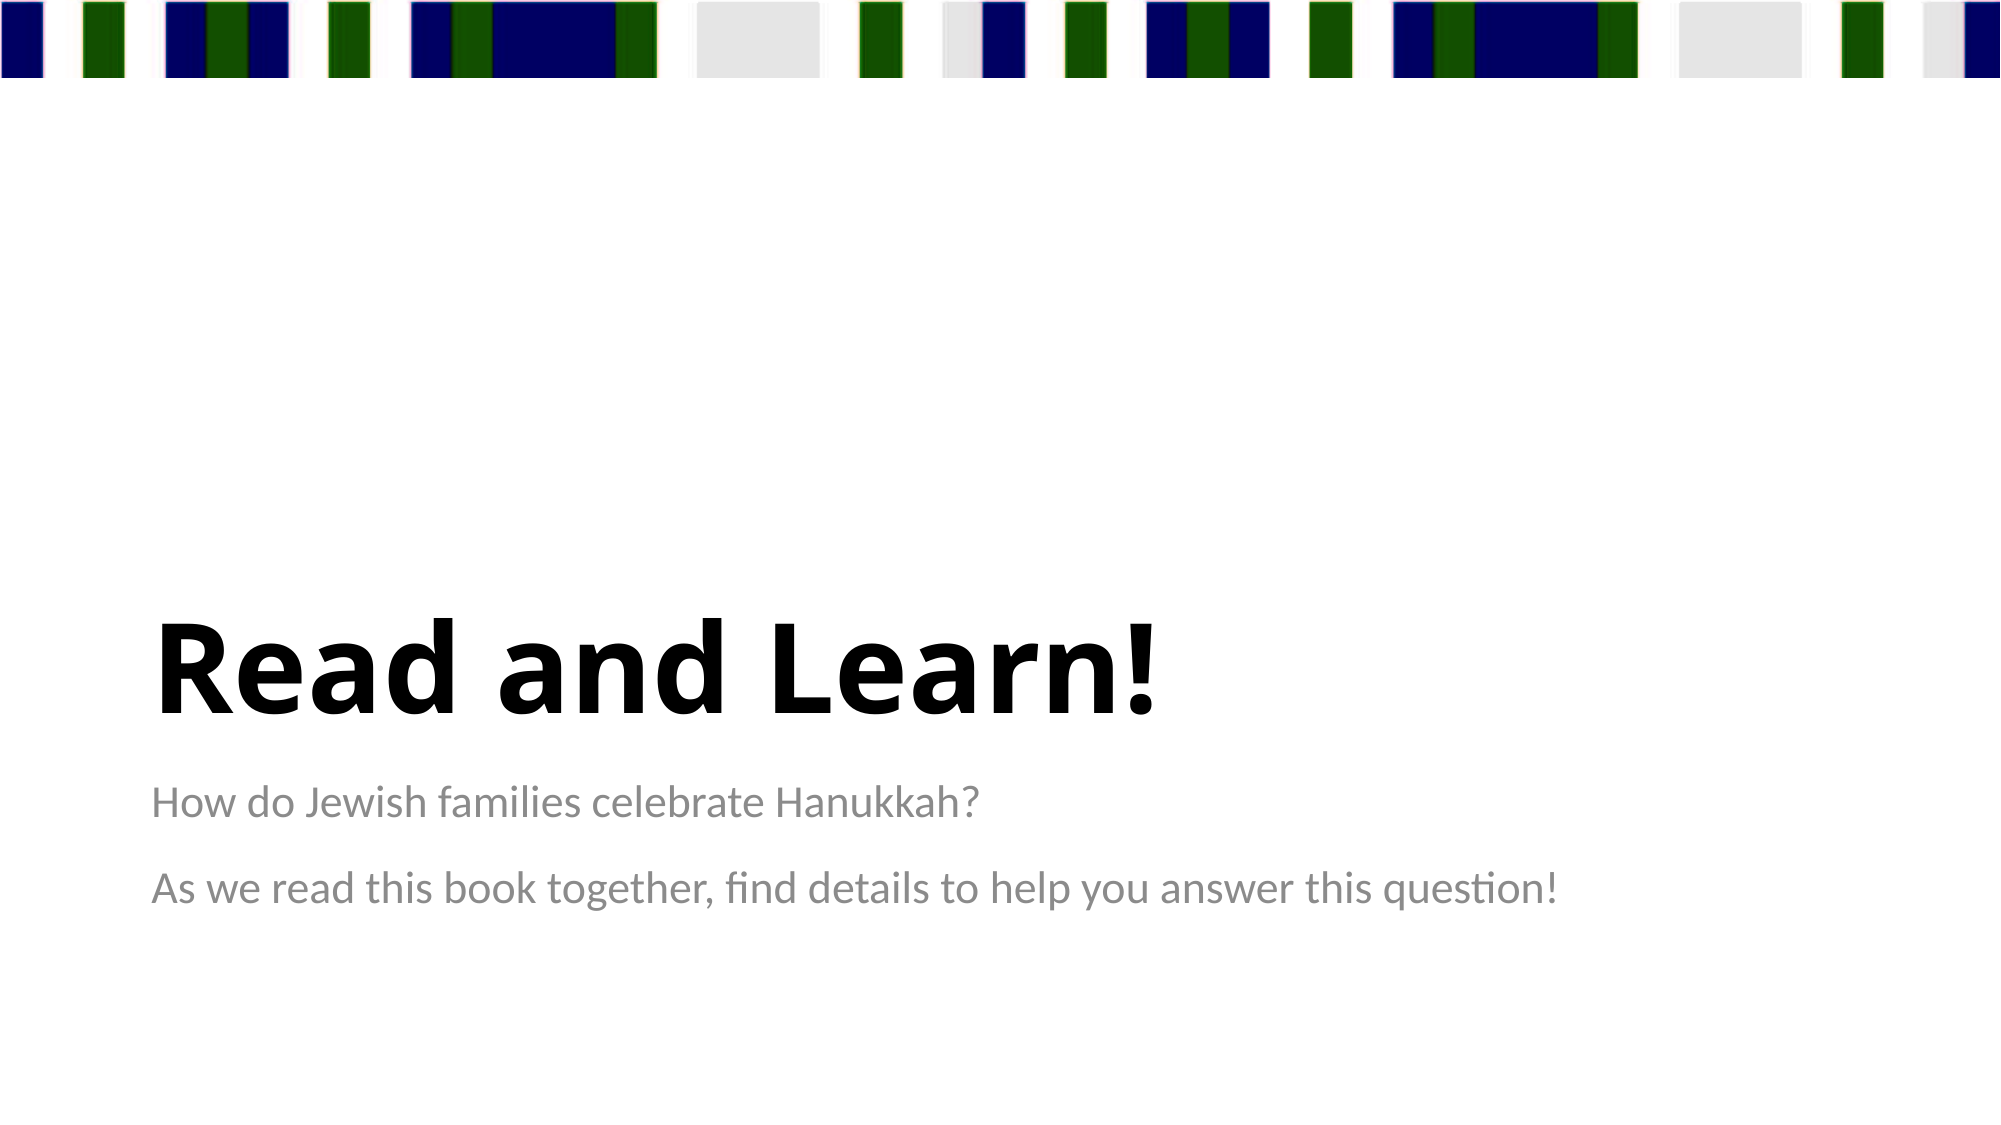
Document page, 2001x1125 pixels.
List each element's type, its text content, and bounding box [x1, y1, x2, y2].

list How do Jewish families celebrate Hanukkah? As we read this book together, find details to help you answer this question! [136, 752, 1862, 999]
picture [0, 0, 2000, 78]
title Read and Learn! [136, 280, 1862, 749]
